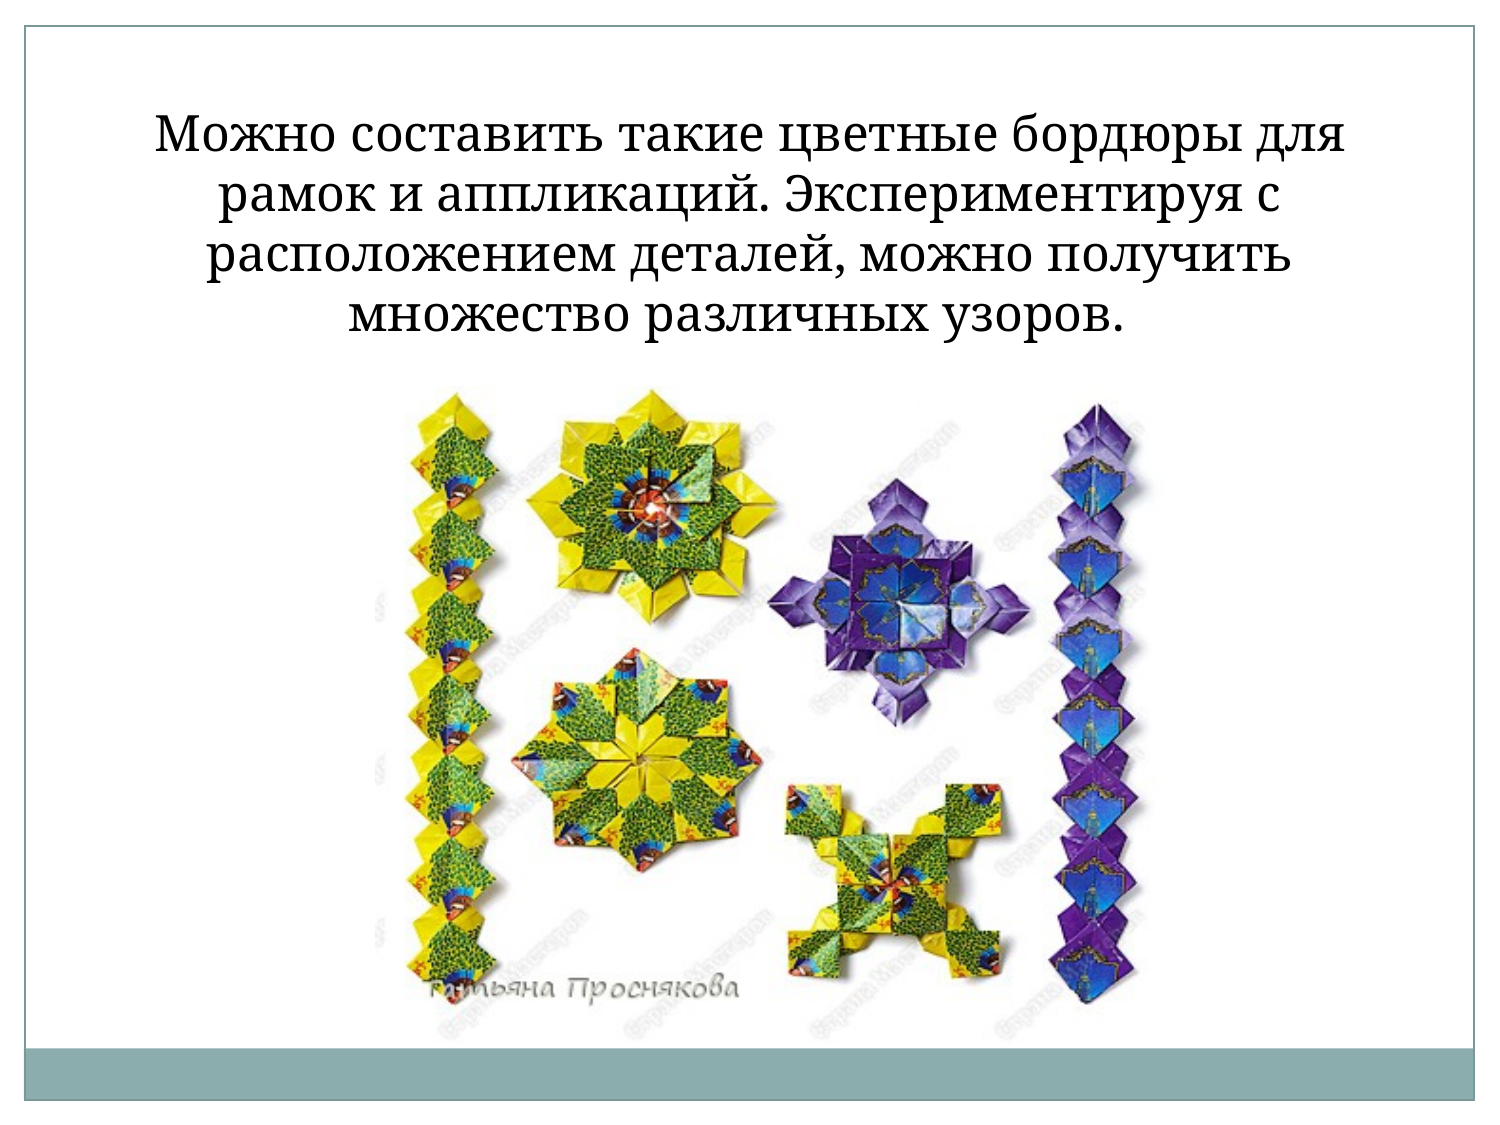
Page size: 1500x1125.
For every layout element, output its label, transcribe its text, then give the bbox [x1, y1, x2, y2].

picture [374, 386, 1173, 1044]
text_box Можно составить такие цветные бордюры для рамок и аппликаций. Экспериментируя с расположением деталей, можно получить множество различных узоров. [81, 93, 1418, 409]
